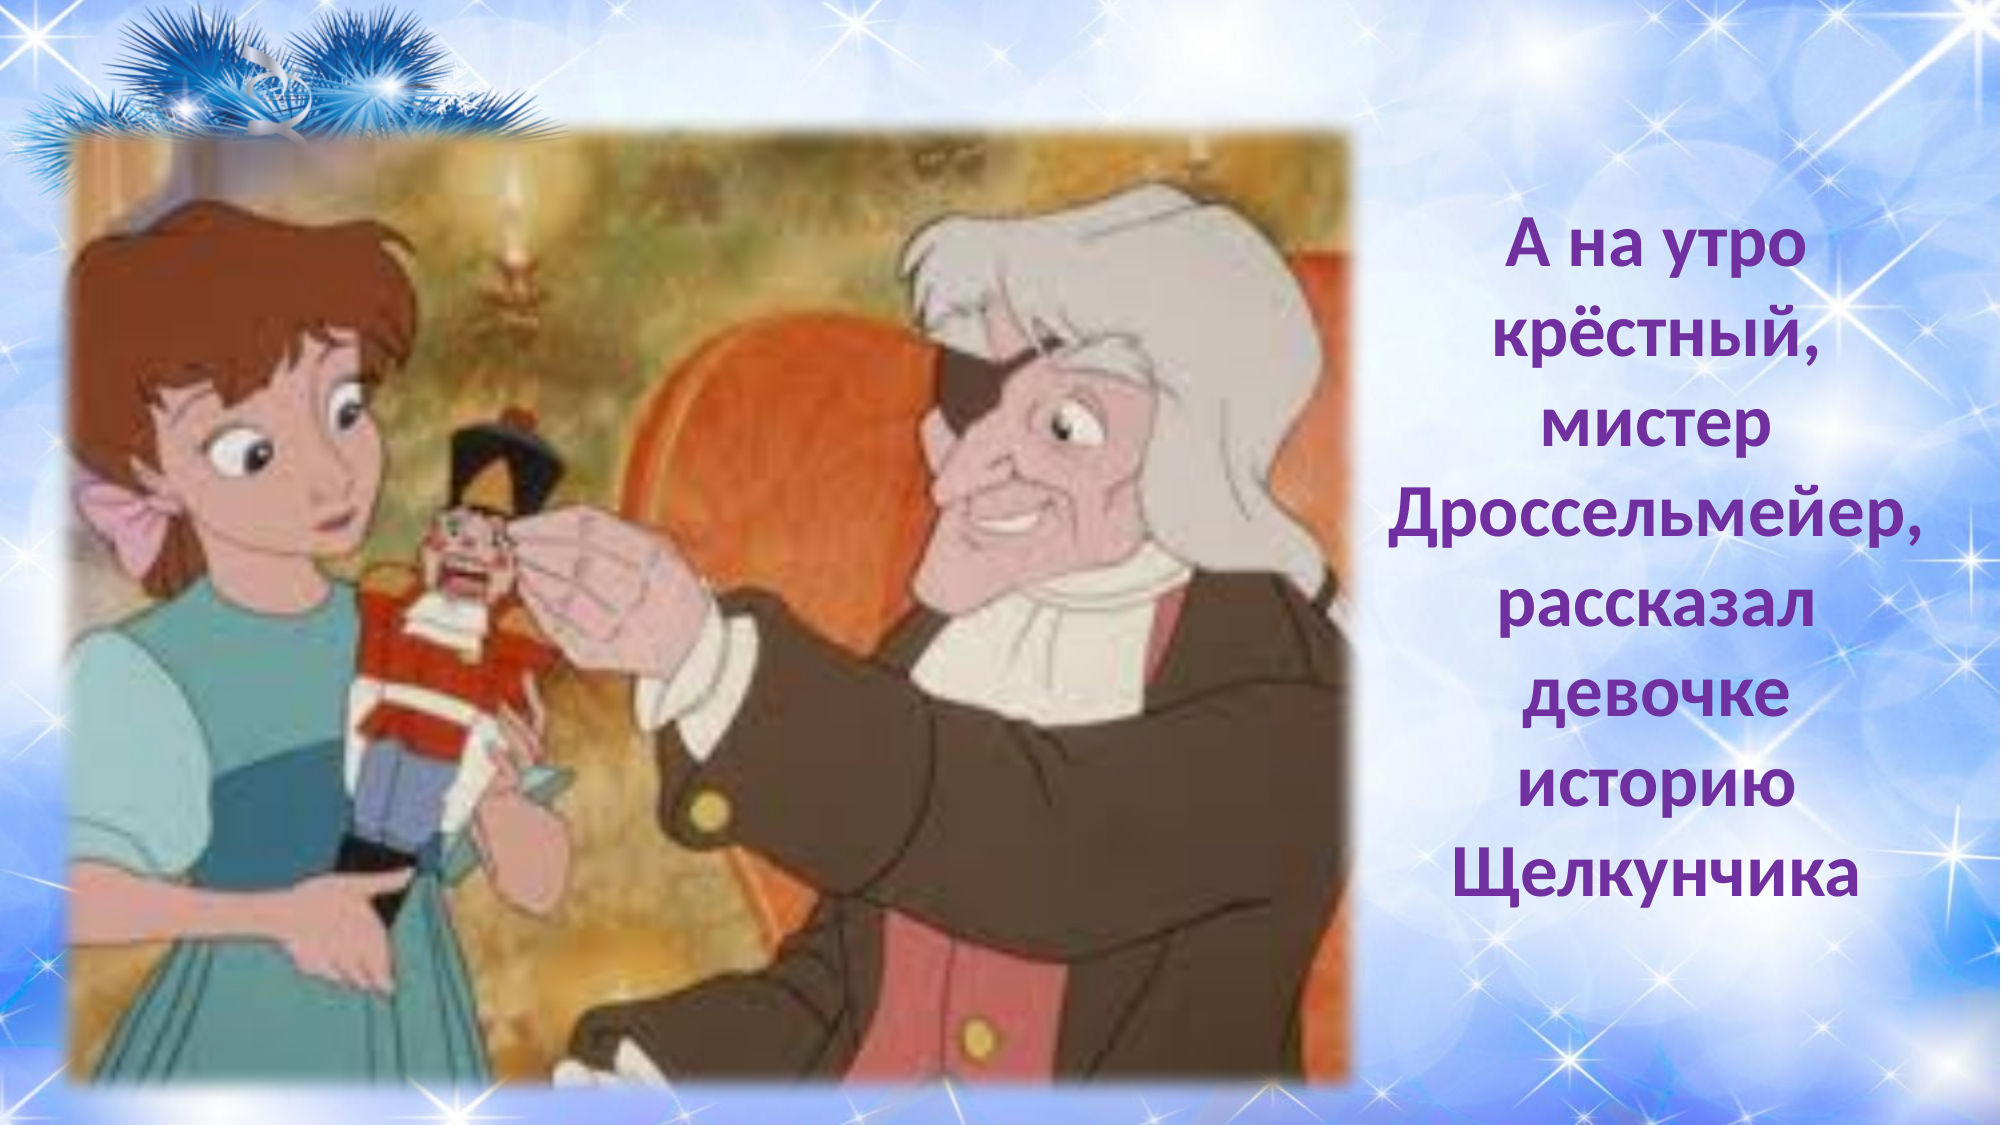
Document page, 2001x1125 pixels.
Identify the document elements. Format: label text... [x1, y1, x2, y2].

picture [0, 0, 2000, 1125]
text_box А на утро крёстный, мистер Дроссельмейер, рассказал девочке историю Щелкунчика [1373, 184, 1946, 920]
